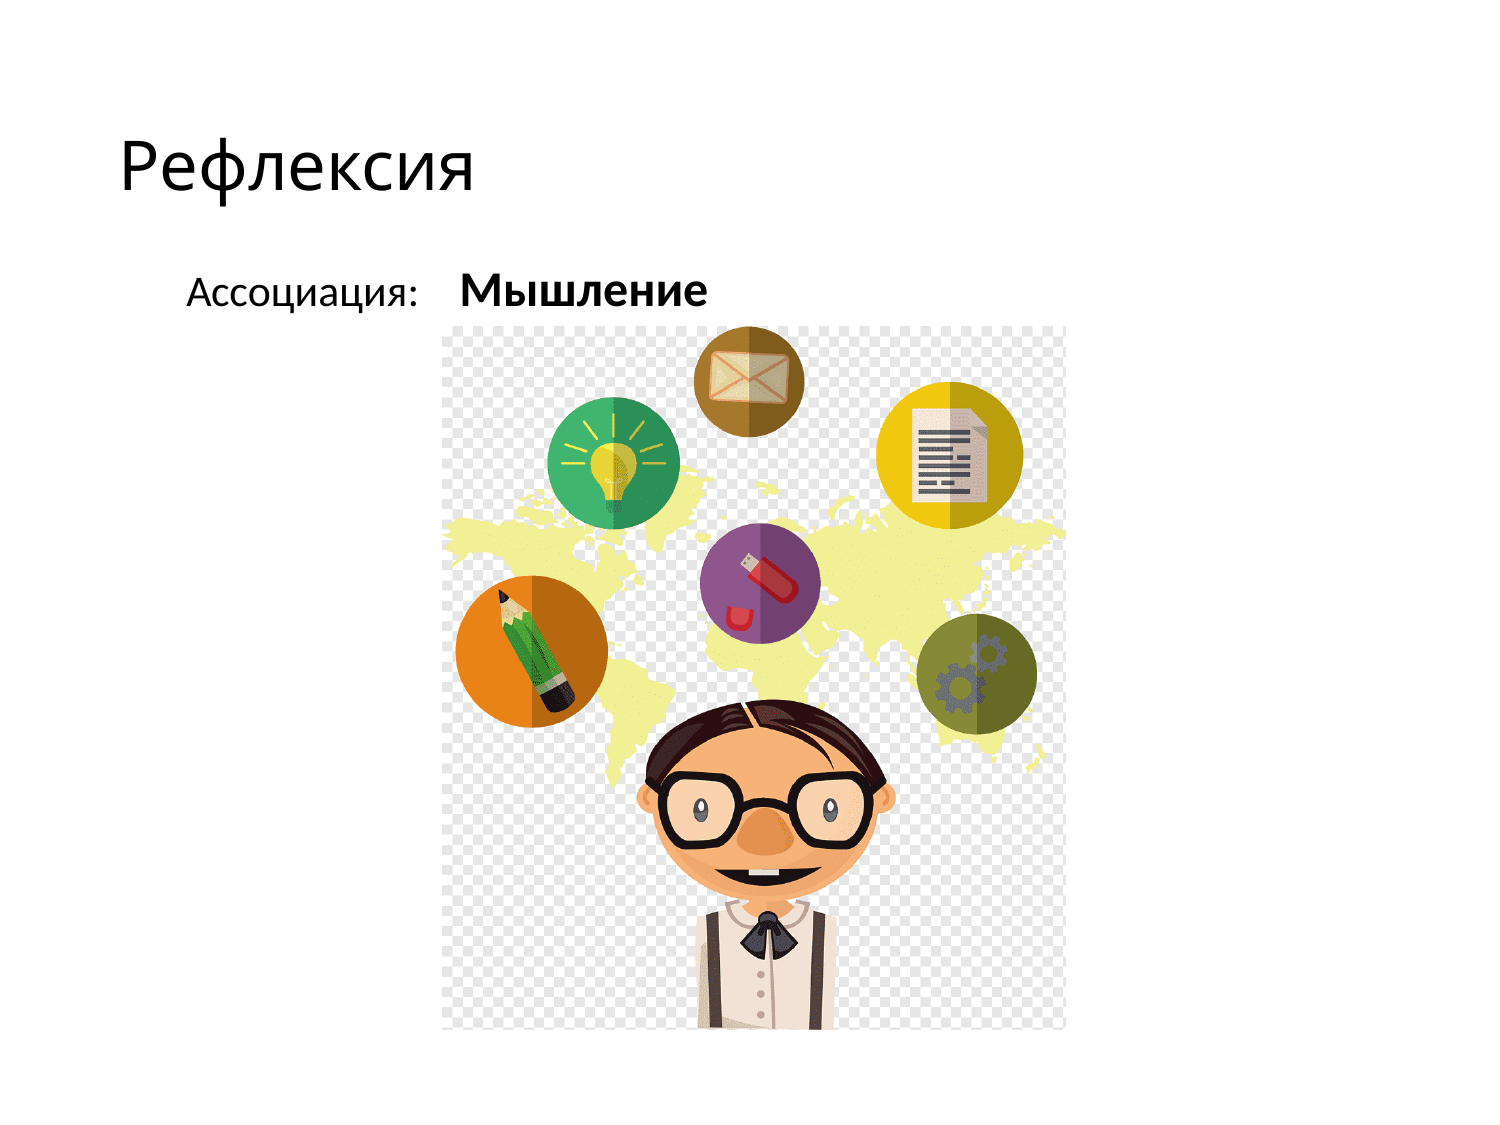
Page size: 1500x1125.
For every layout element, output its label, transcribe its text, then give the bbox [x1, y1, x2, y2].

list Ассоциация: Мышление [171, 255, 1424, 1045]
picture [442, 326, 1066, 1030]
title Рефлексия [103, 59, 1397, 278]
